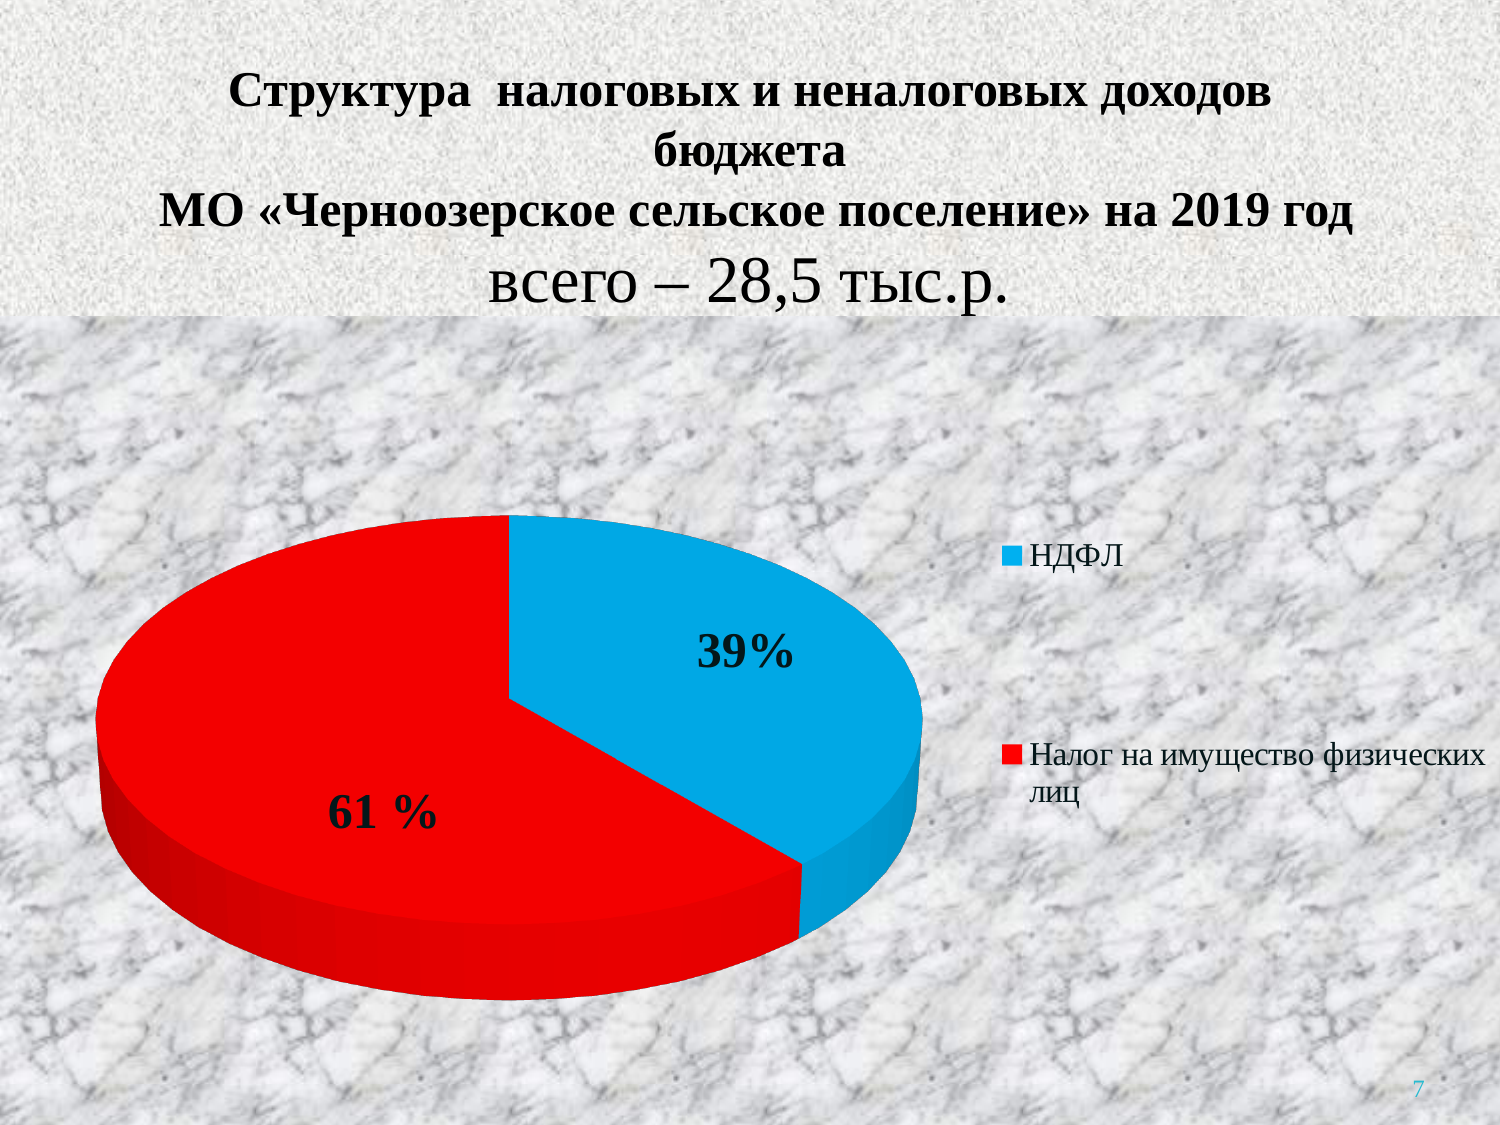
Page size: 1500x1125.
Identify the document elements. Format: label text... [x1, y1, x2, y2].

chart [0, 316, 1500, 1125]
title Структура налоговых и неналоговых доходов бюджета МО «Черноозерское сельское поселение» на 2019 год всего – 28,5 тыс.р. [0, 0, 1500, 316]
